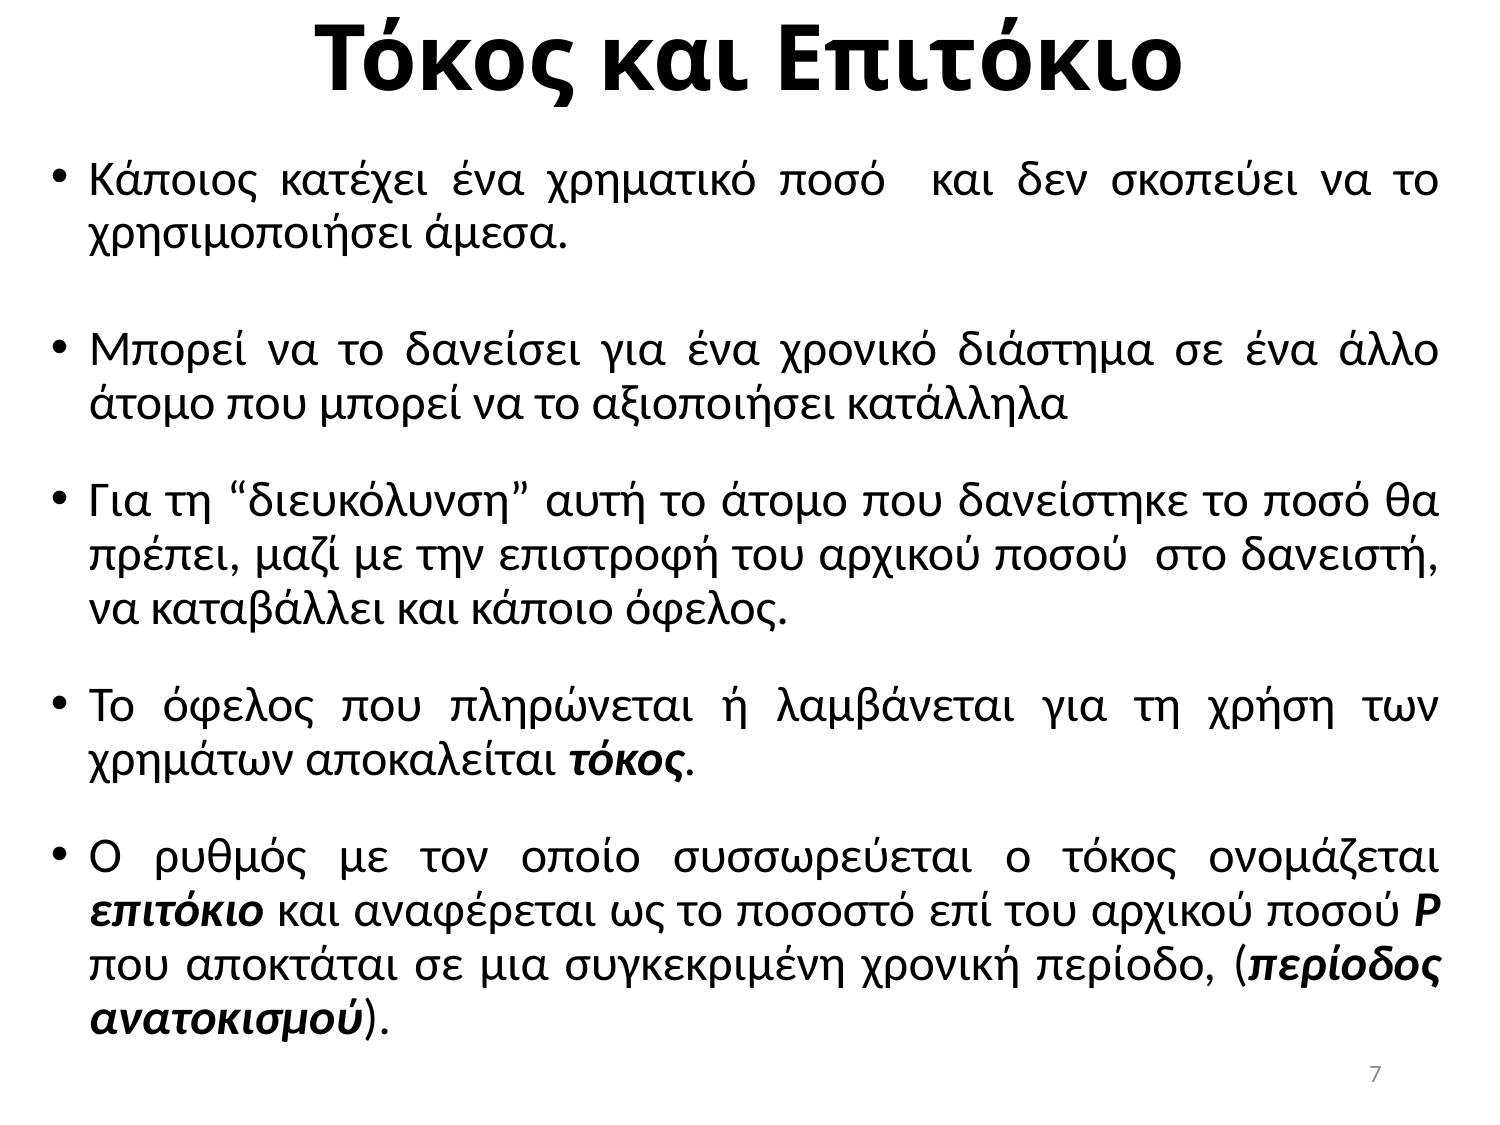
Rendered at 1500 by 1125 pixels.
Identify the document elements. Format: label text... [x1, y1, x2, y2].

list Κάποιος κατέχει ένα χρηματικό ποσό και δεν σκοπεύει να το χρησιμοποιήσει άμεσα. Μπορεί να το δανείσει για ένα χρονικό διάστημα σε ένα άλλο άτομο που μπορεί να το αξιοποιήσει κατάλληλα Για τη “διευκόλυνση” αυτή το άτομο που δανείστηκε το ποσό θα πρέπει, μαζί με την επιστροφή του αρχικού ποσού στο δανειστή, να καταβάλλει και κάποιο όφελος. Το όφελος που πληρώνεται ή λαμβάνεται για τη χρήση των χρημάτων αποκαλείται τόκος. Ο ρυθμός με τον οποίο συσσωρεύεται ο τόκος ονομάζεται επιτόκιο και αναφέρεται ως το ποσοστό επί του αρχικού ποσού P που αποκτάται σε μια συγκεκριμένη χρονική περίοδο, (περίοδος ανατοκισμού). [26, 144, 1456, 1073]
title Τόκος και Επιτόκιο [0, 0, 1500, 121]
slide_number 7 [1059, 1042, 1397, 1103]
